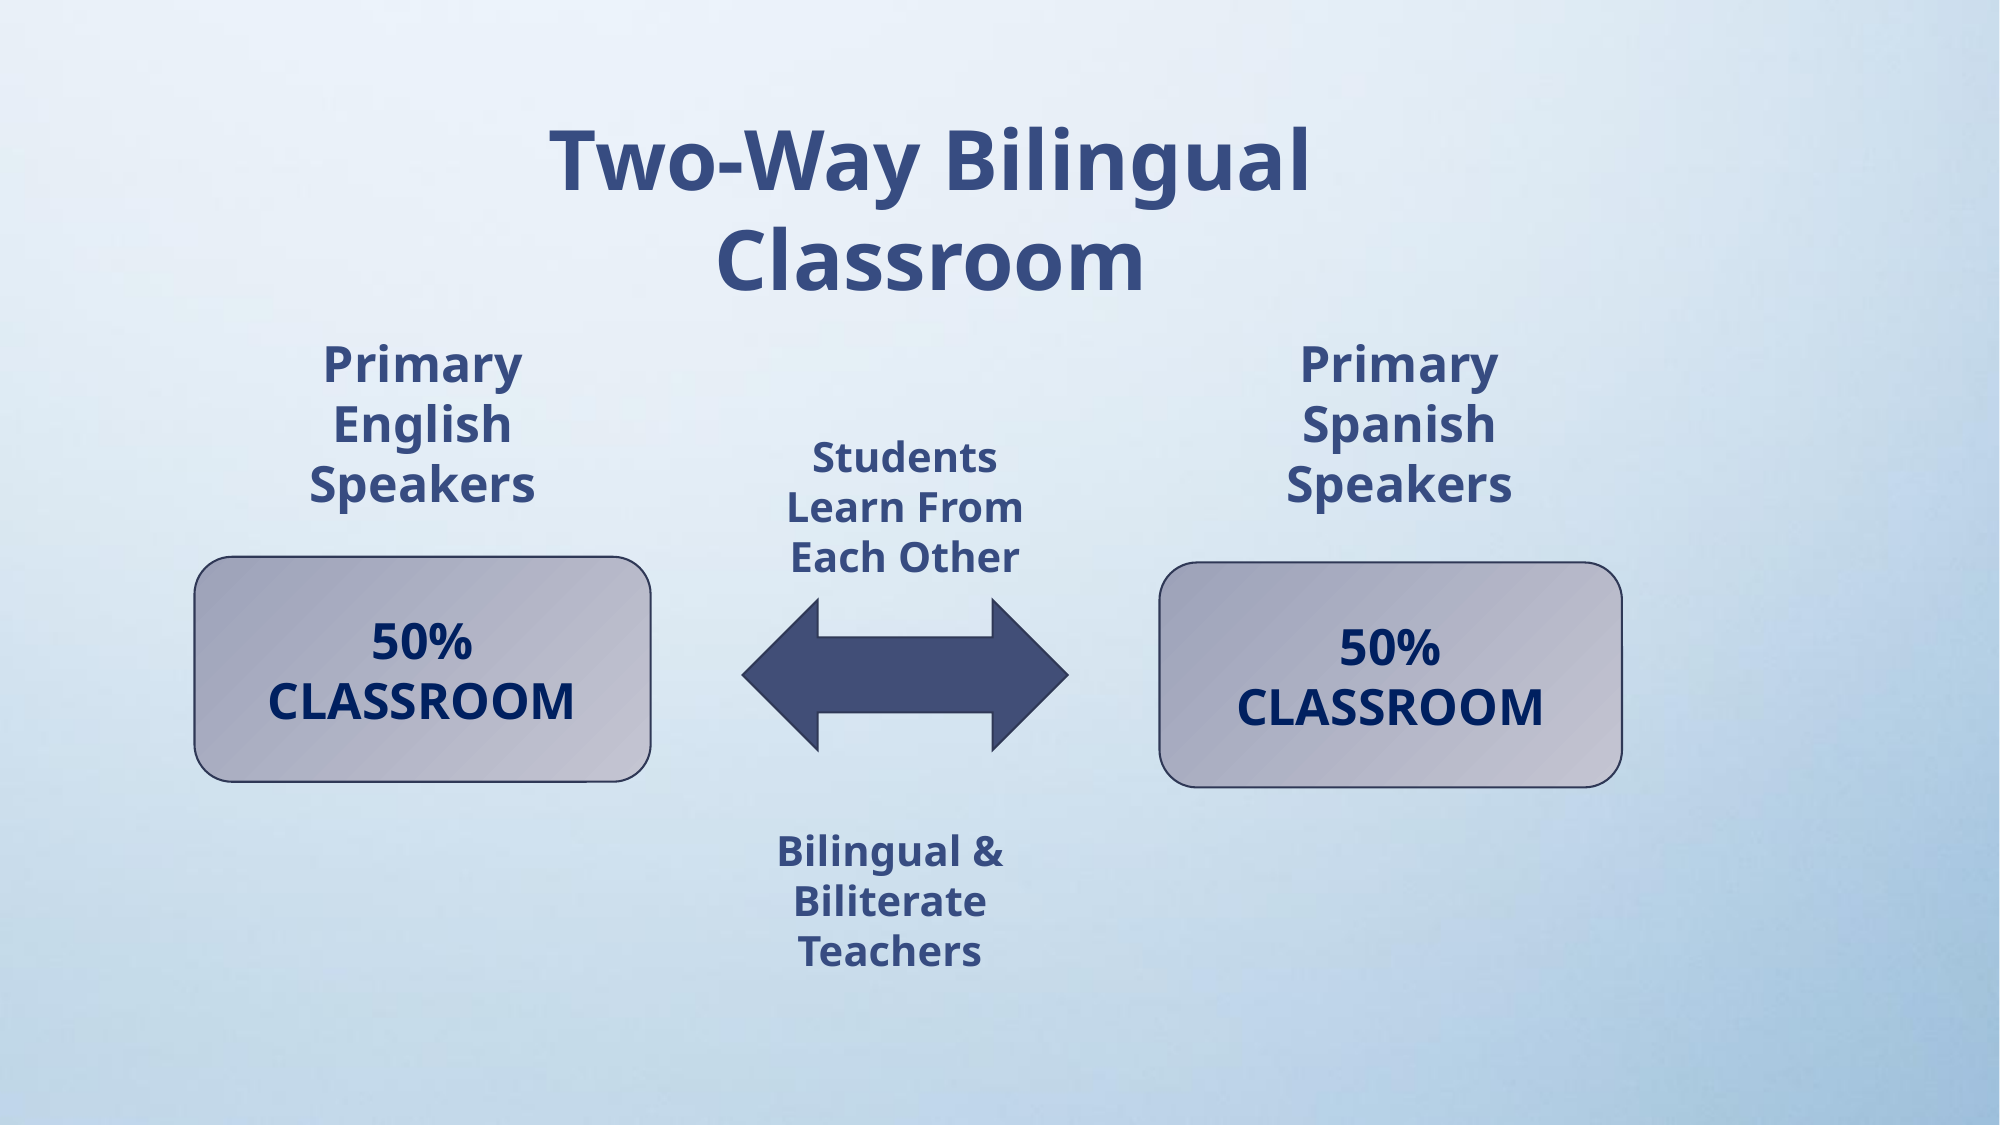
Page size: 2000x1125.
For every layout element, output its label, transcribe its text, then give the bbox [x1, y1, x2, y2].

text_box Primary Spanish Speakers [1212, 324, 1588, 583]
picture [0, 0, 2000, 1125]
text_box Students Learn From Each Other [742, 423, 1068, 590]
text_box [742, 599, 1068, 750]
text_box Bilingual & Biliterate Teachers [712, 817, 1068, 985]
text_box Two-Way Bilingual Classroom [324, 99, 1538, 216]
text_box 50% CLASSROOM [194, 556, 651, 782]
text_box Primary English Speakers [194, 324, 652, 522]
text_box 50% CLASSROOM [1159, 562, 1623, 788]
